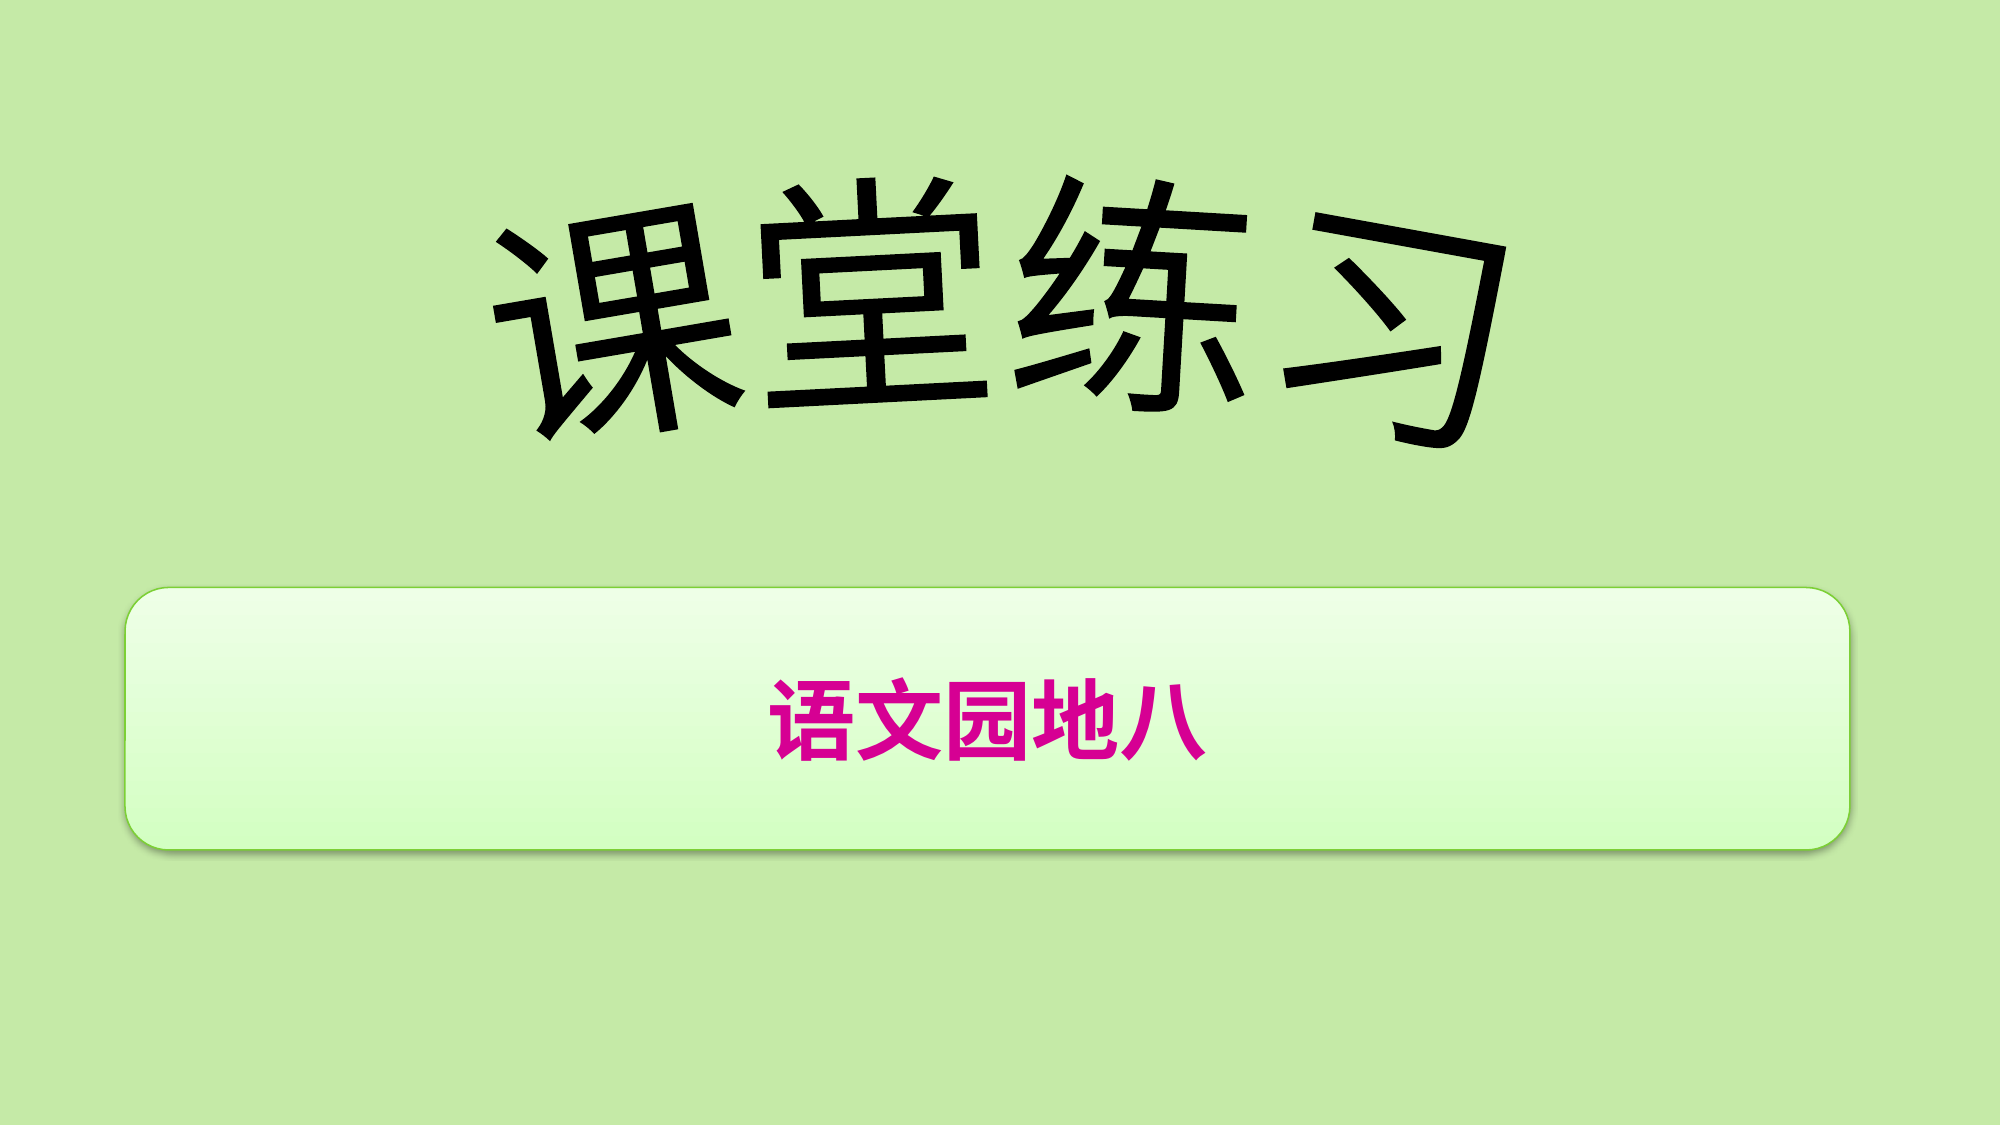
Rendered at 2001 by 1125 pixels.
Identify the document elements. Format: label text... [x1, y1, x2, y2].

text_box 语文园地八 [124, 586, 1851, 851]
